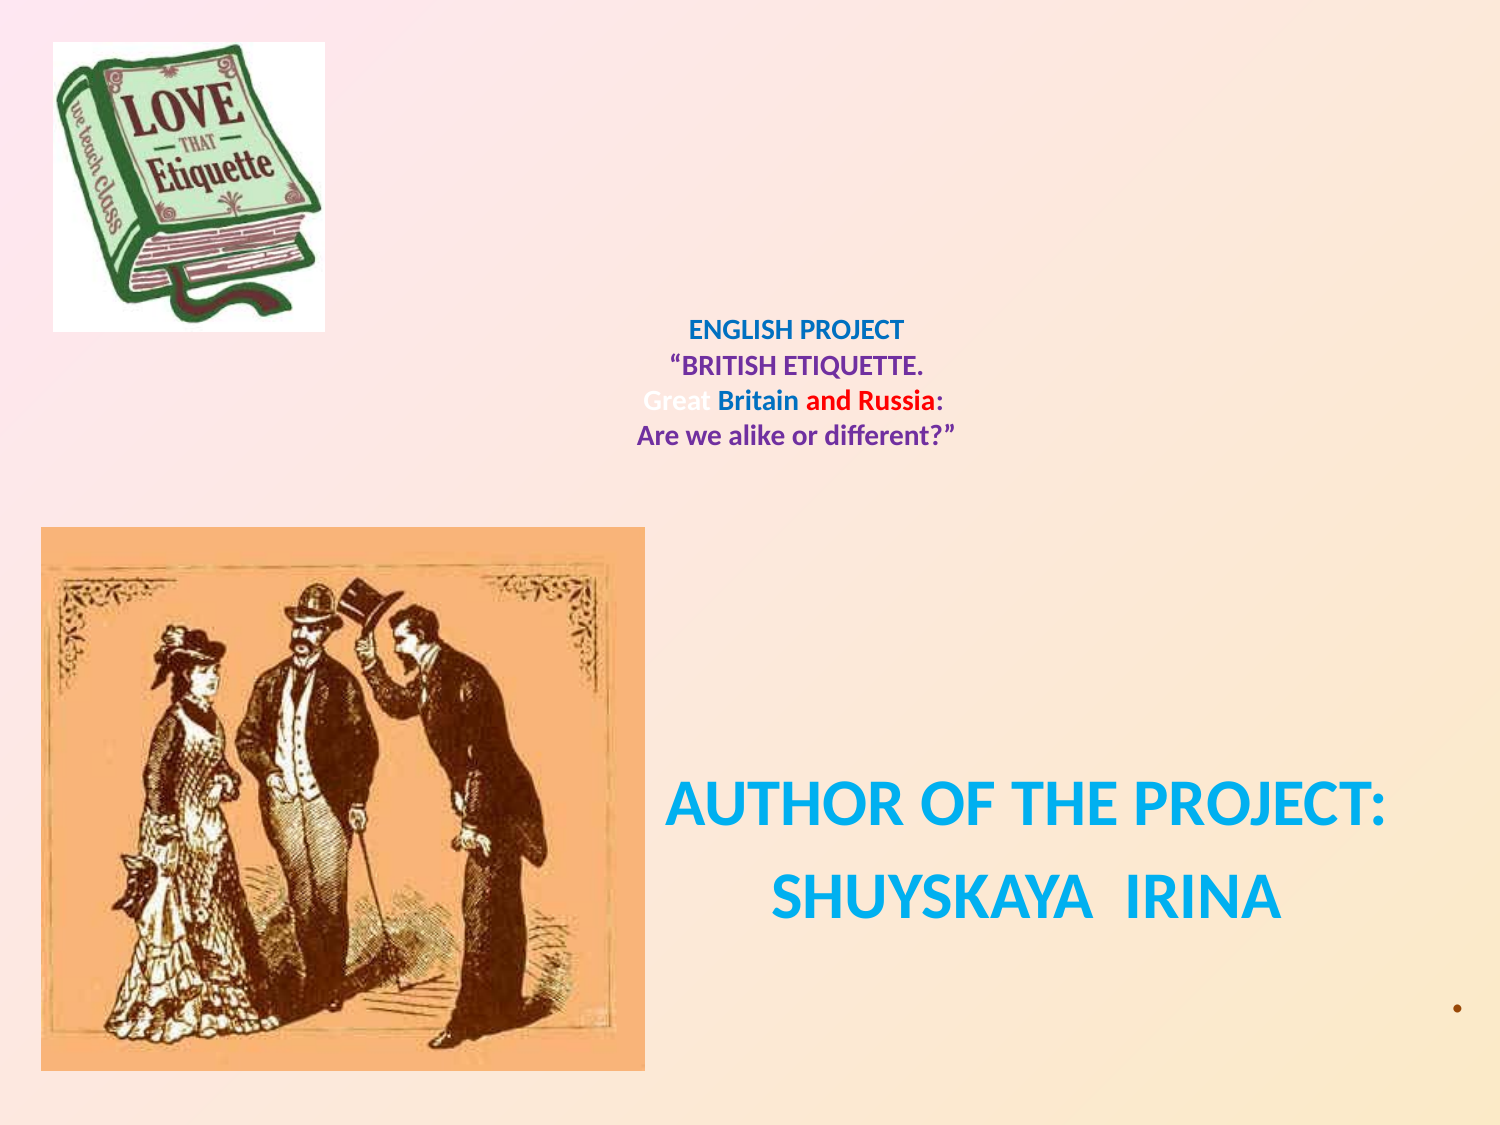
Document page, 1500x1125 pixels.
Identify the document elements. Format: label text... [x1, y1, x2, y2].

title ENGLISH PROJECT “BRITISH ETIQUETTE. Great Britain and Russia: Are we alike or different?” [159, 302, 1435, 544]
picture [52, 42, 326, 332]
picture [41, 526, 645, 1071]
subtitle AUTHOR OF THE PROJECT: SHUYSKAYA IRINA . [650, 751, 1482, 1039]
